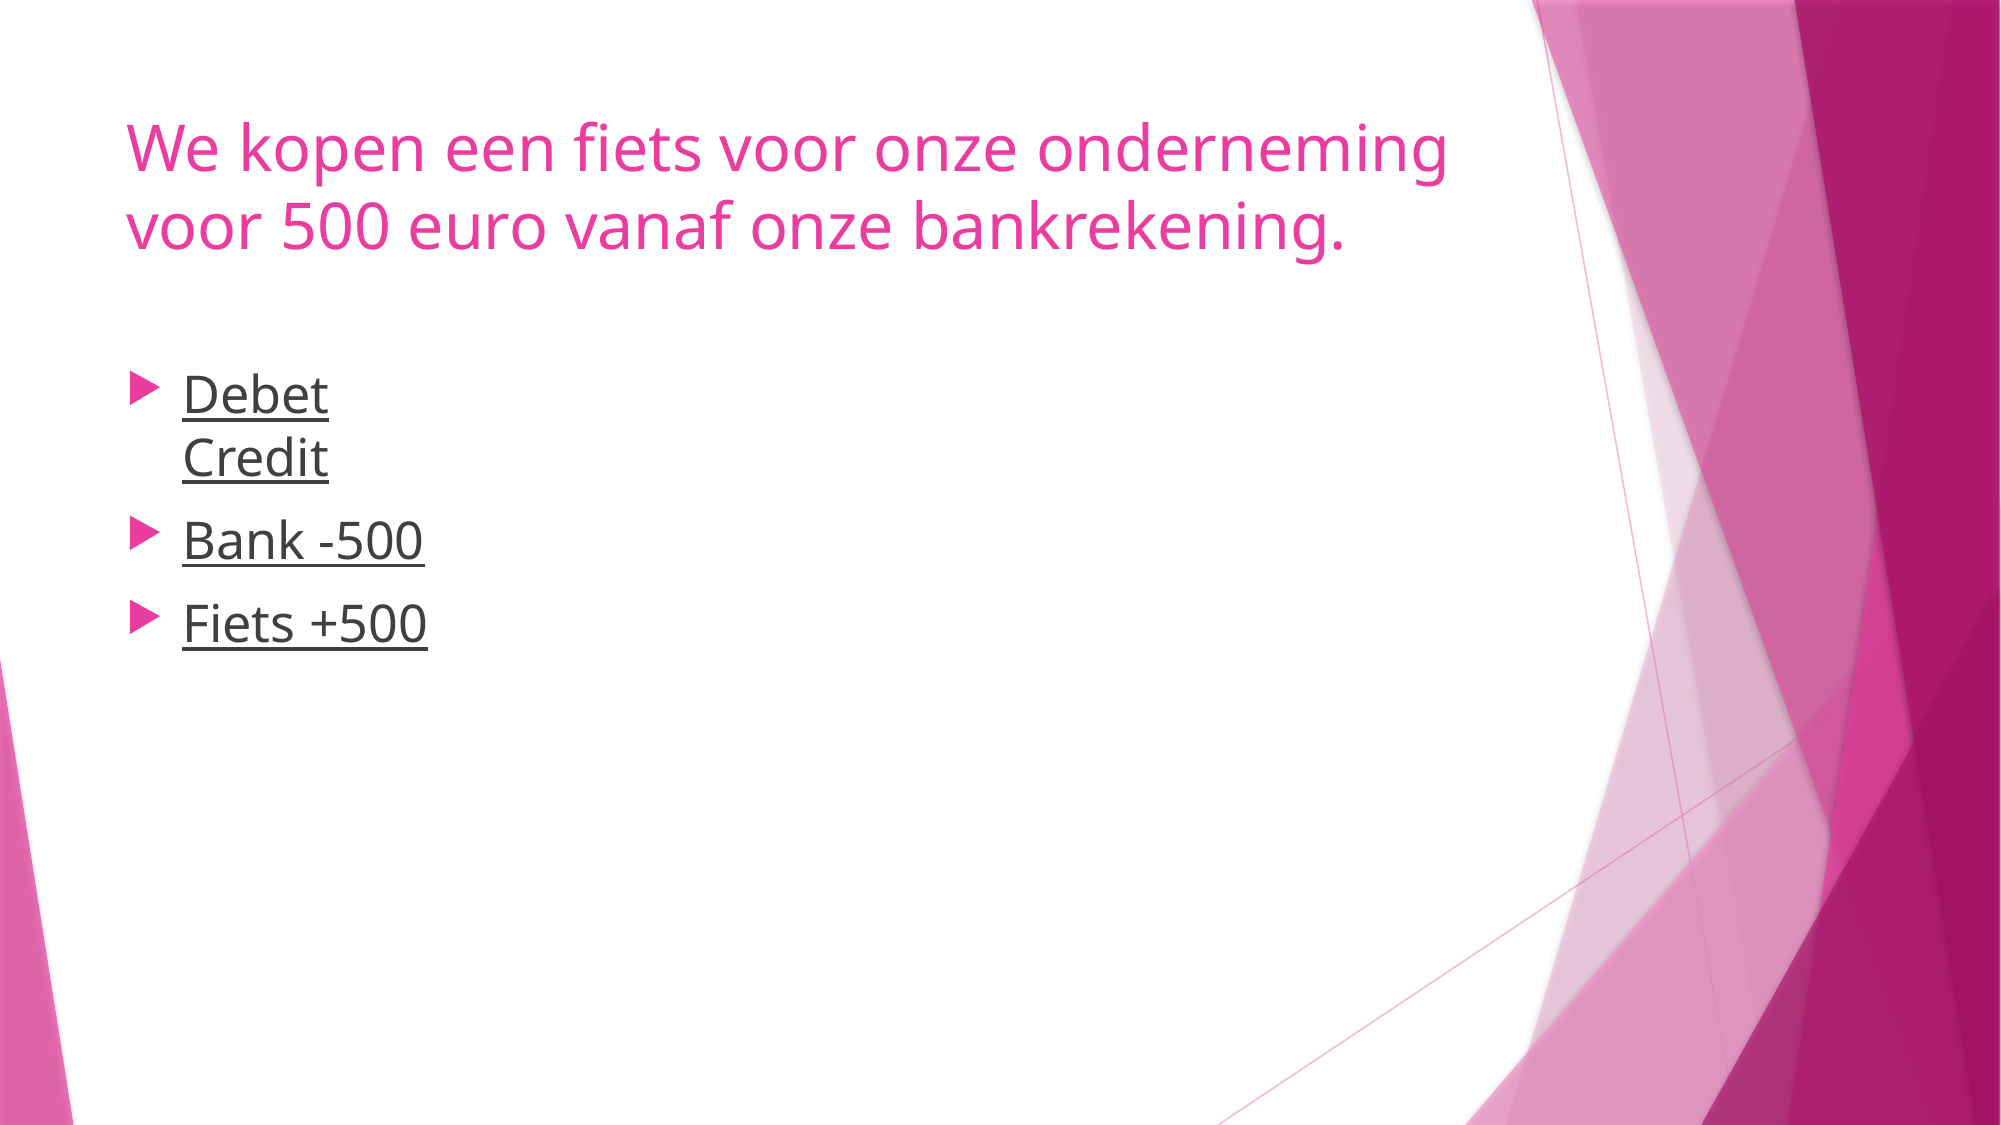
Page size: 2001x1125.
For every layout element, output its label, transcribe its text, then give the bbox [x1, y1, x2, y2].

list Debet Credit Bank -500 Fiets +500 [111, 354, 1522, 992]
title We kopen een fiets voor onze onderneming voor 500 euro vanaf onze bankrekening. [111, 99, 1522, 317]
